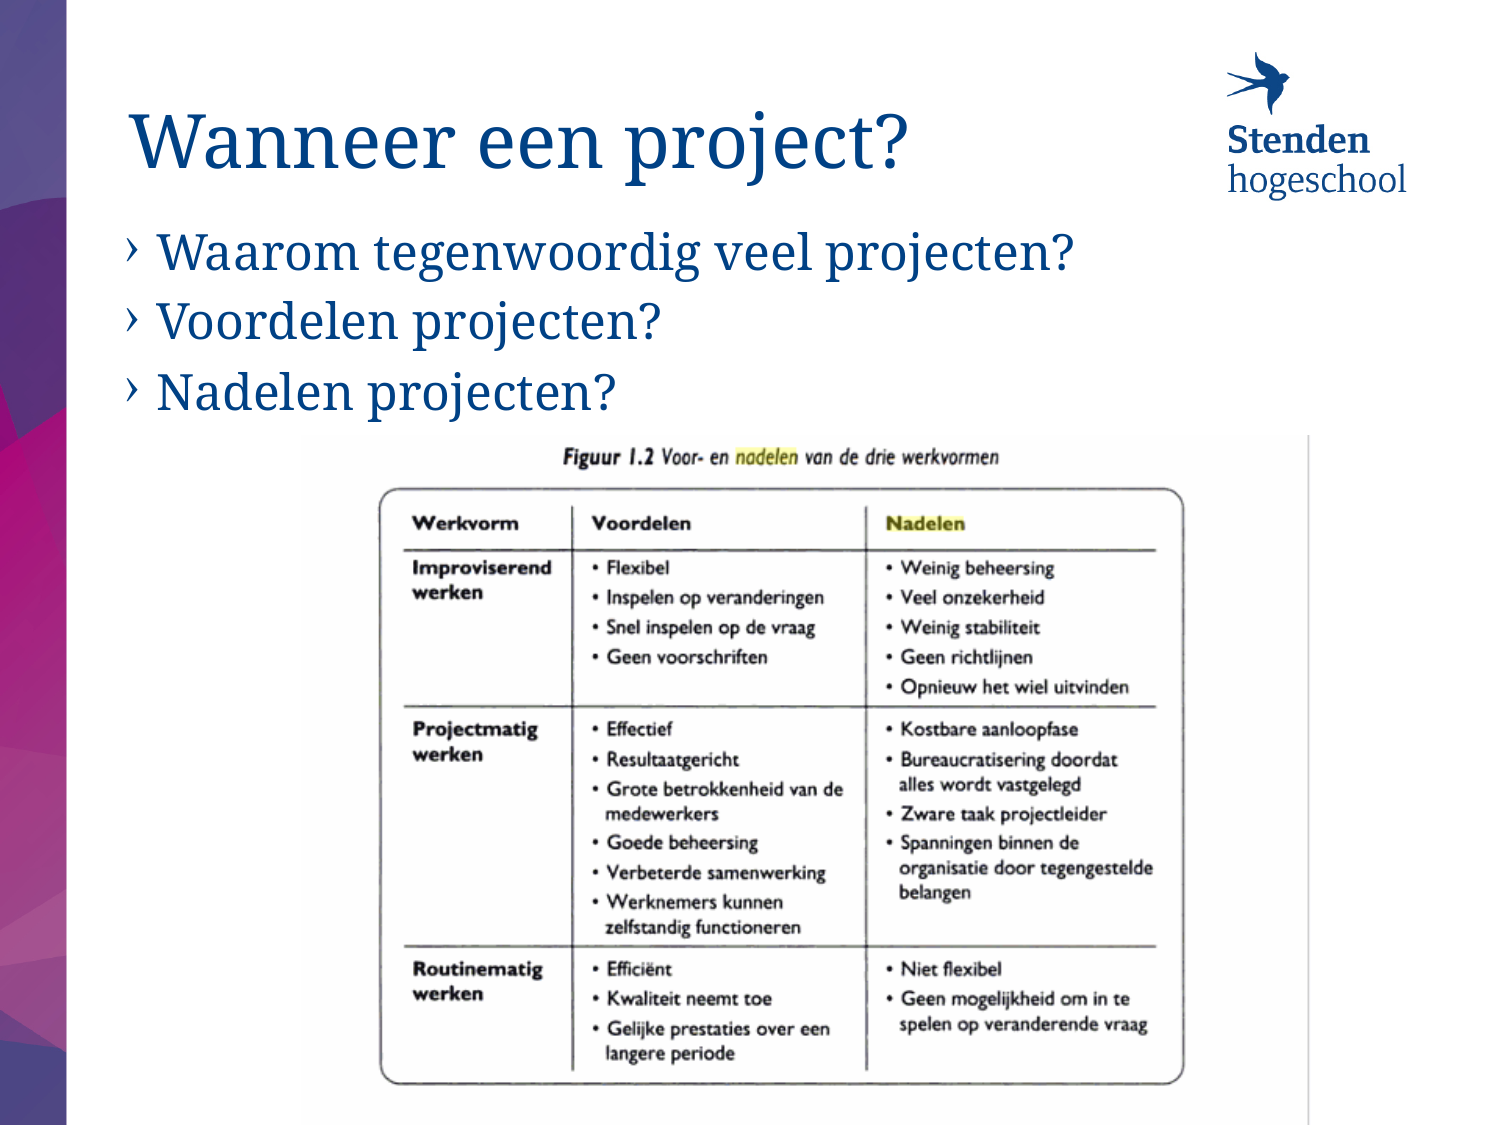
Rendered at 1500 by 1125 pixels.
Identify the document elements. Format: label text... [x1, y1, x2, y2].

list Waarom tegenwoordig veel projecten? Voordelen projecten? Nadelen projecten? [123, 219, 1412, 858]
picture [0, 0, 1500, 1125]
title Wanneer een project? [128, 93, 1417, 202]
